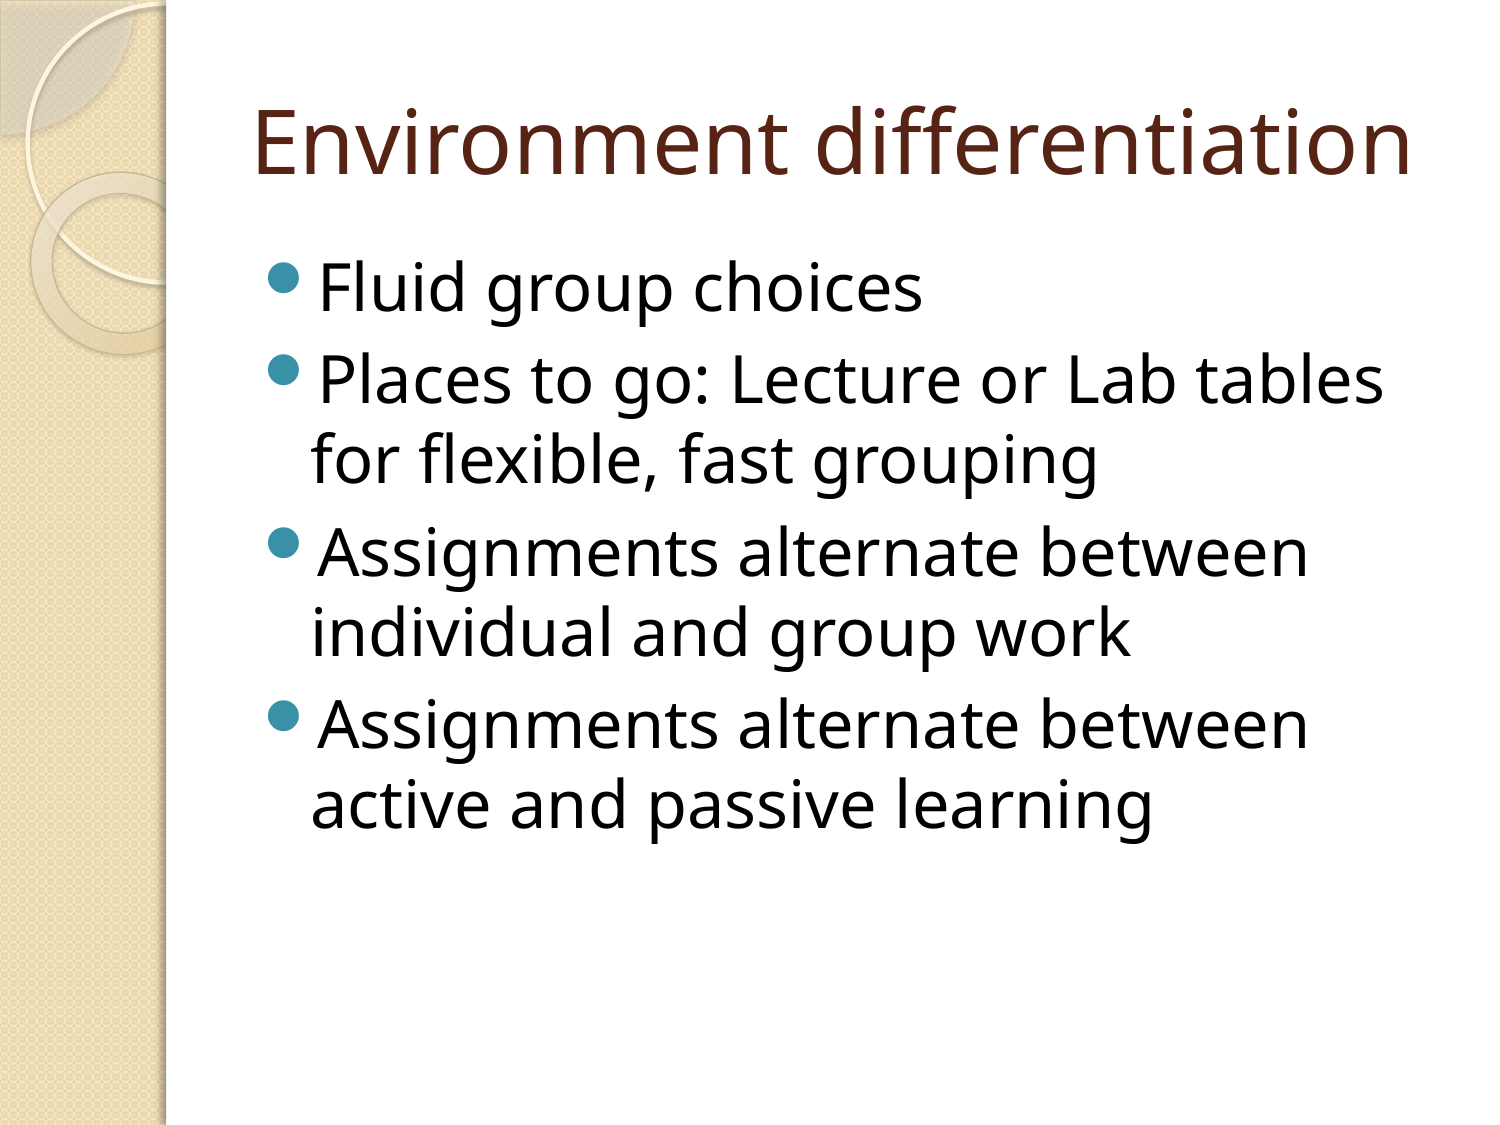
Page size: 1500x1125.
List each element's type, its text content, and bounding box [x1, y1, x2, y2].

title Environment differentiation [235, 45, 1466, 233]
list Fluid group choices Places to go: Lecture or Lab tables for flexible, fast grouping Assignments alternate between individual and group work Assignments alternate between active and passive learning [235, 237, 1466, 1025]
